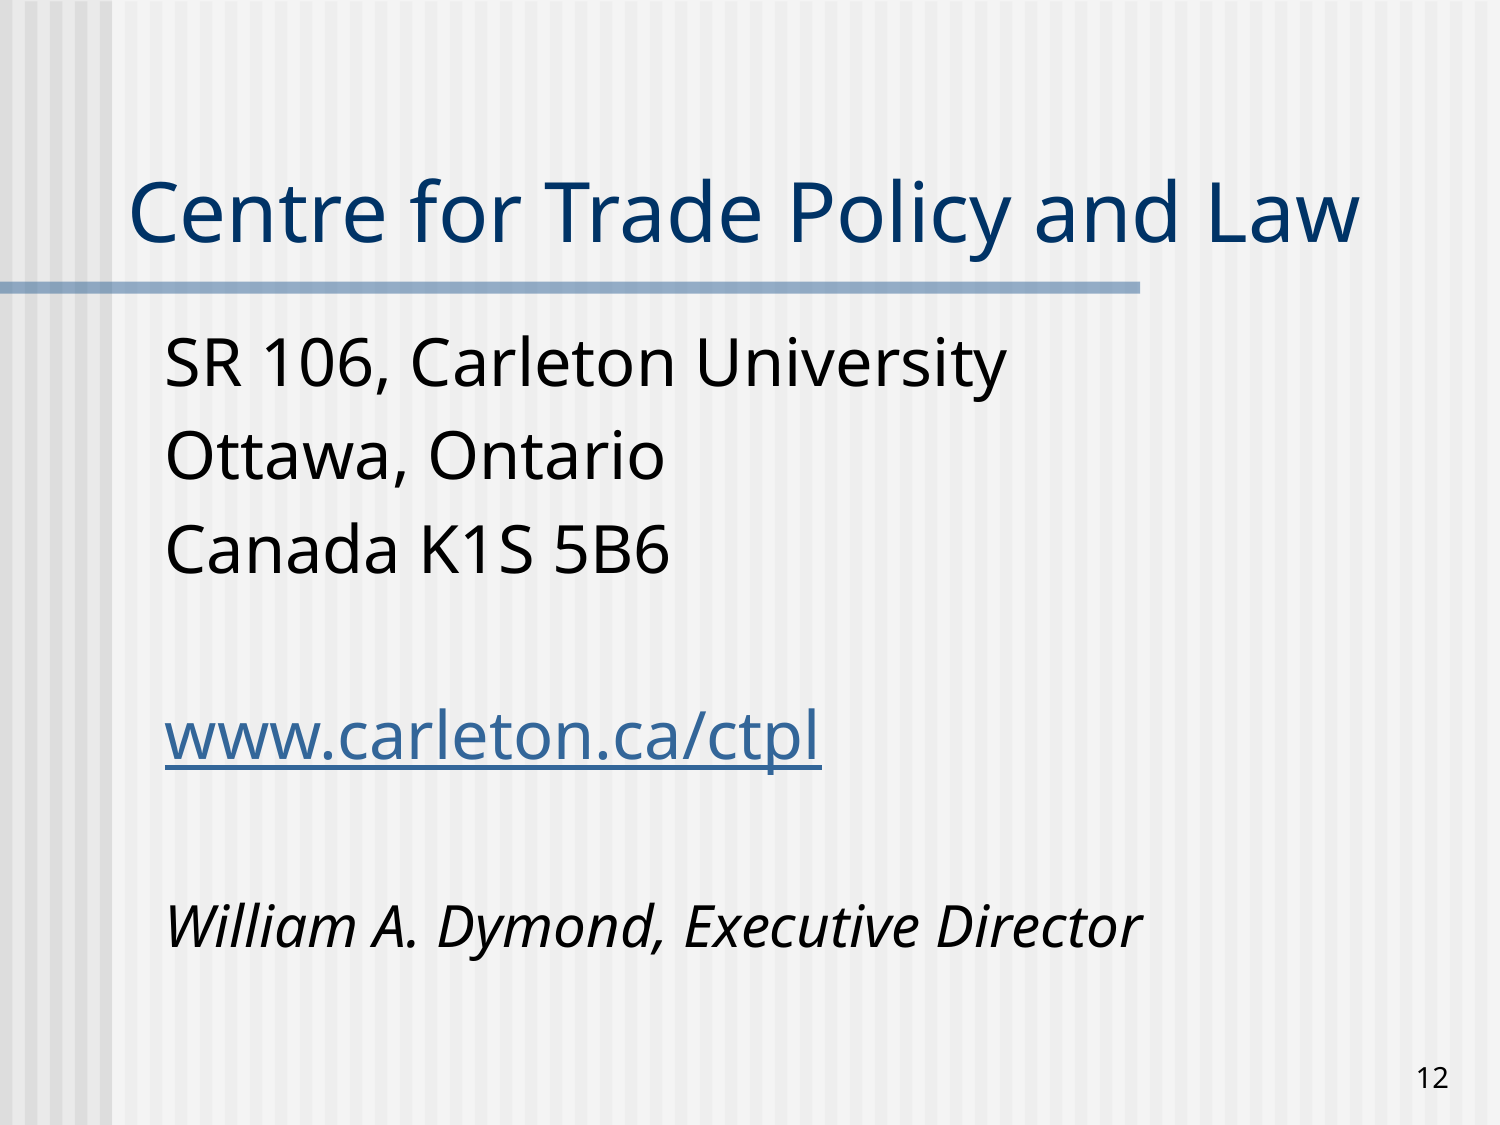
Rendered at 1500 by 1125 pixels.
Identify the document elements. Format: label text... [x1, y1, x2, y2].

slide_number 12 [1151, 1031, 1465, 1107]
list SR 106, Carleton University Ottawa, Ontario Canada K1S 5B6 www.carleton.ca/ctpl William A. Dymond, Executive Director [149, 312, 1481, 1001]
title Centre for Trade Policy and Law [112, 151, 1483, 267]
